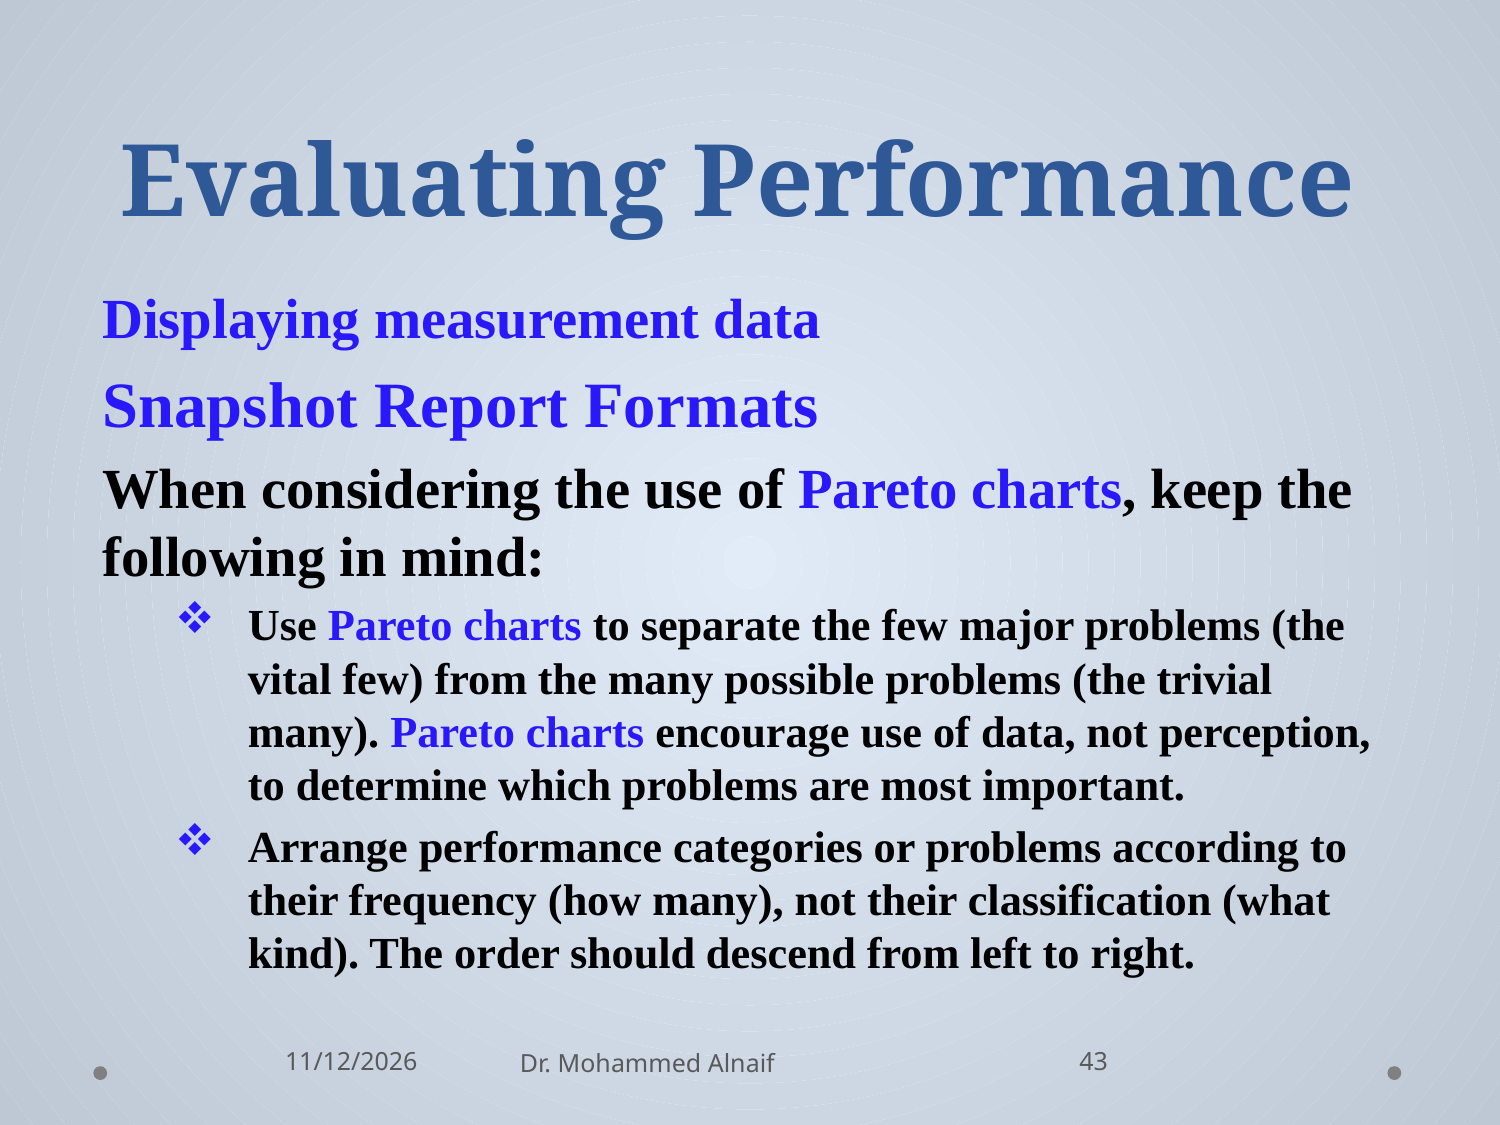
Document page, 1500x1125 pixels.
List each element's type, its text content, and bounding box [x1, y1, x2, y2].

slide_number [75, 1025, 425, 1100]
subtitle Displaying measurement data Snapshot Report Formats When considering the use of Pareto charts, keep the following in mind: Use Pareto charts to separate the few major problems (the vital few) from the many possible problems (the trivial many). Pareto charts encourage use of data, not perception, to determine which problems are most important. Arrange performance categories or problems according to their frequency (how many), not their classification (what kind). The order should descend from left to right. [87, 275, 1388, 1001]
footer Dr. Mohammed Alnaif [512, 1025, 988, 1100]
slide_number 43 [1074, 1025, 1425, 1100]
title Evaluating Performance [100, 78, 1376, 244]
